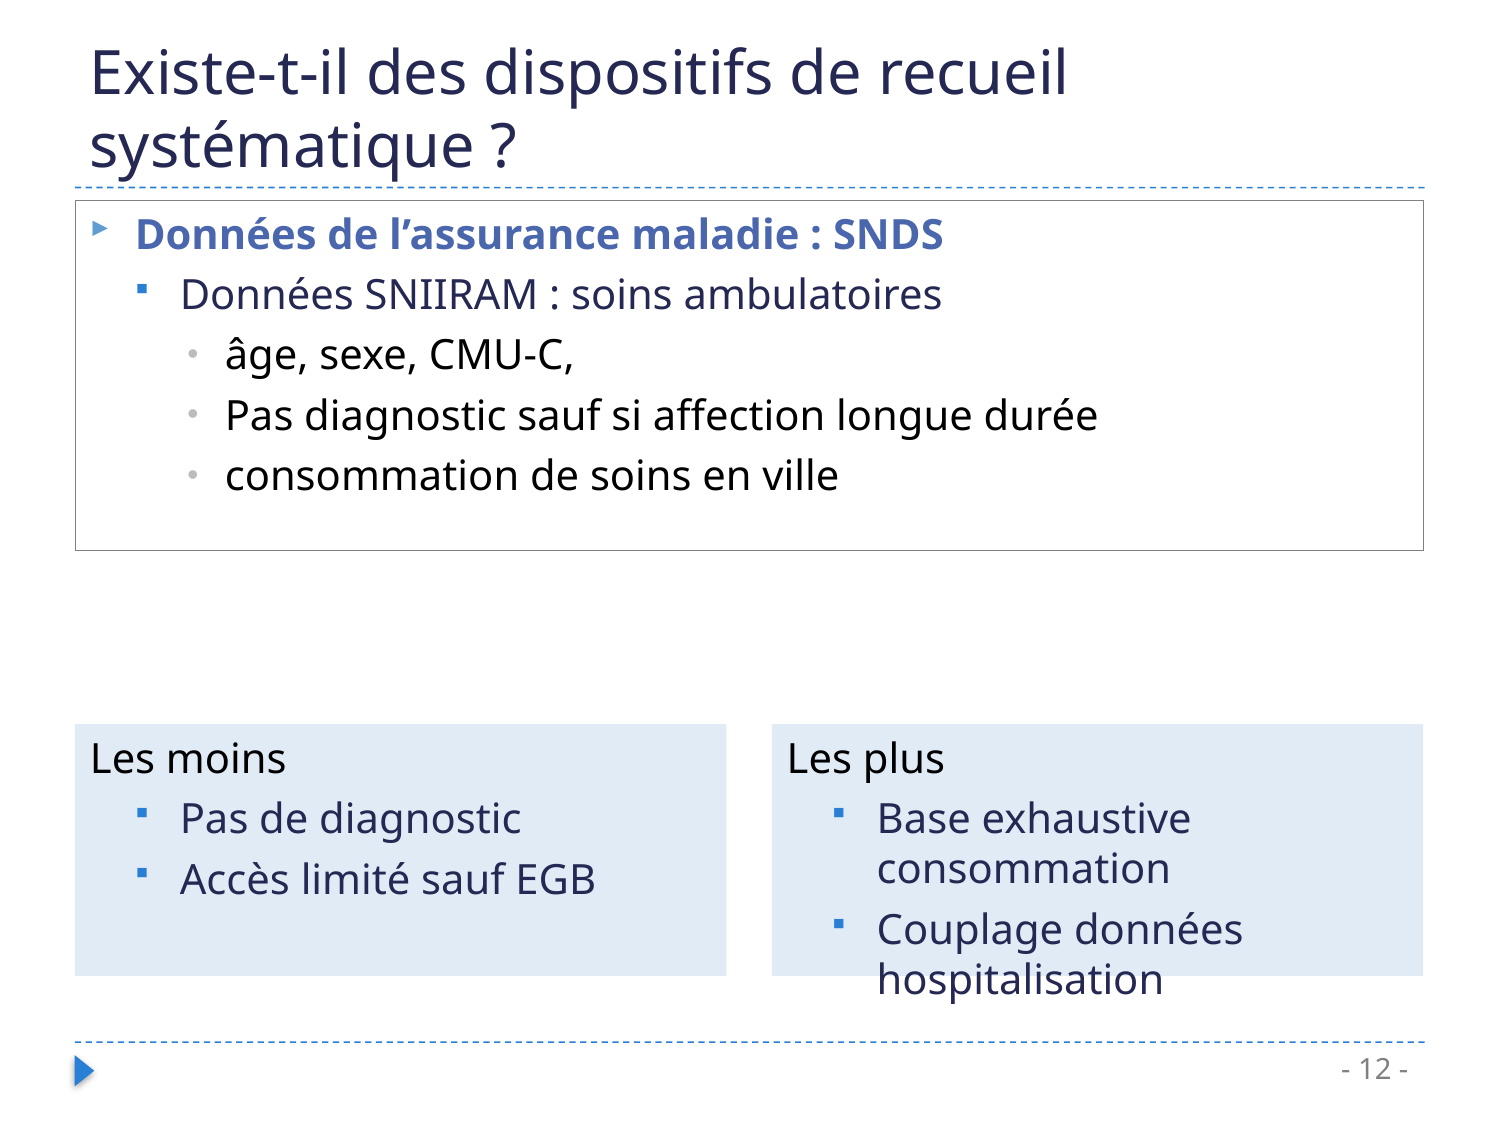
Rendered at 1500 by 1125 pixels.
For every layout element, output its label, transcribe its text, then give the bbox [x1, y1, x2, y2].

footer - 12 - [475, 1042, 1424, 1103]
title Existe-t-il des dispositifs de recueil systématique ? [75, 24, 1425, 188]
text_box Les moins Pas de diagnostic Accès limité sauf EGB [74, 724, 727, 976]
text_box Les plus Base exhaustive consommation Couplage données hospitalisation [771, 724, 1424, 976]
list Données de l’assurance maladie : SNDS Données SNIIRAM : soins ambulatoires âge, sexe, CMU-C, Pas diagnostic sauf si affection longue durée consommation de soins en ville [75, 200, 1424, 551]
